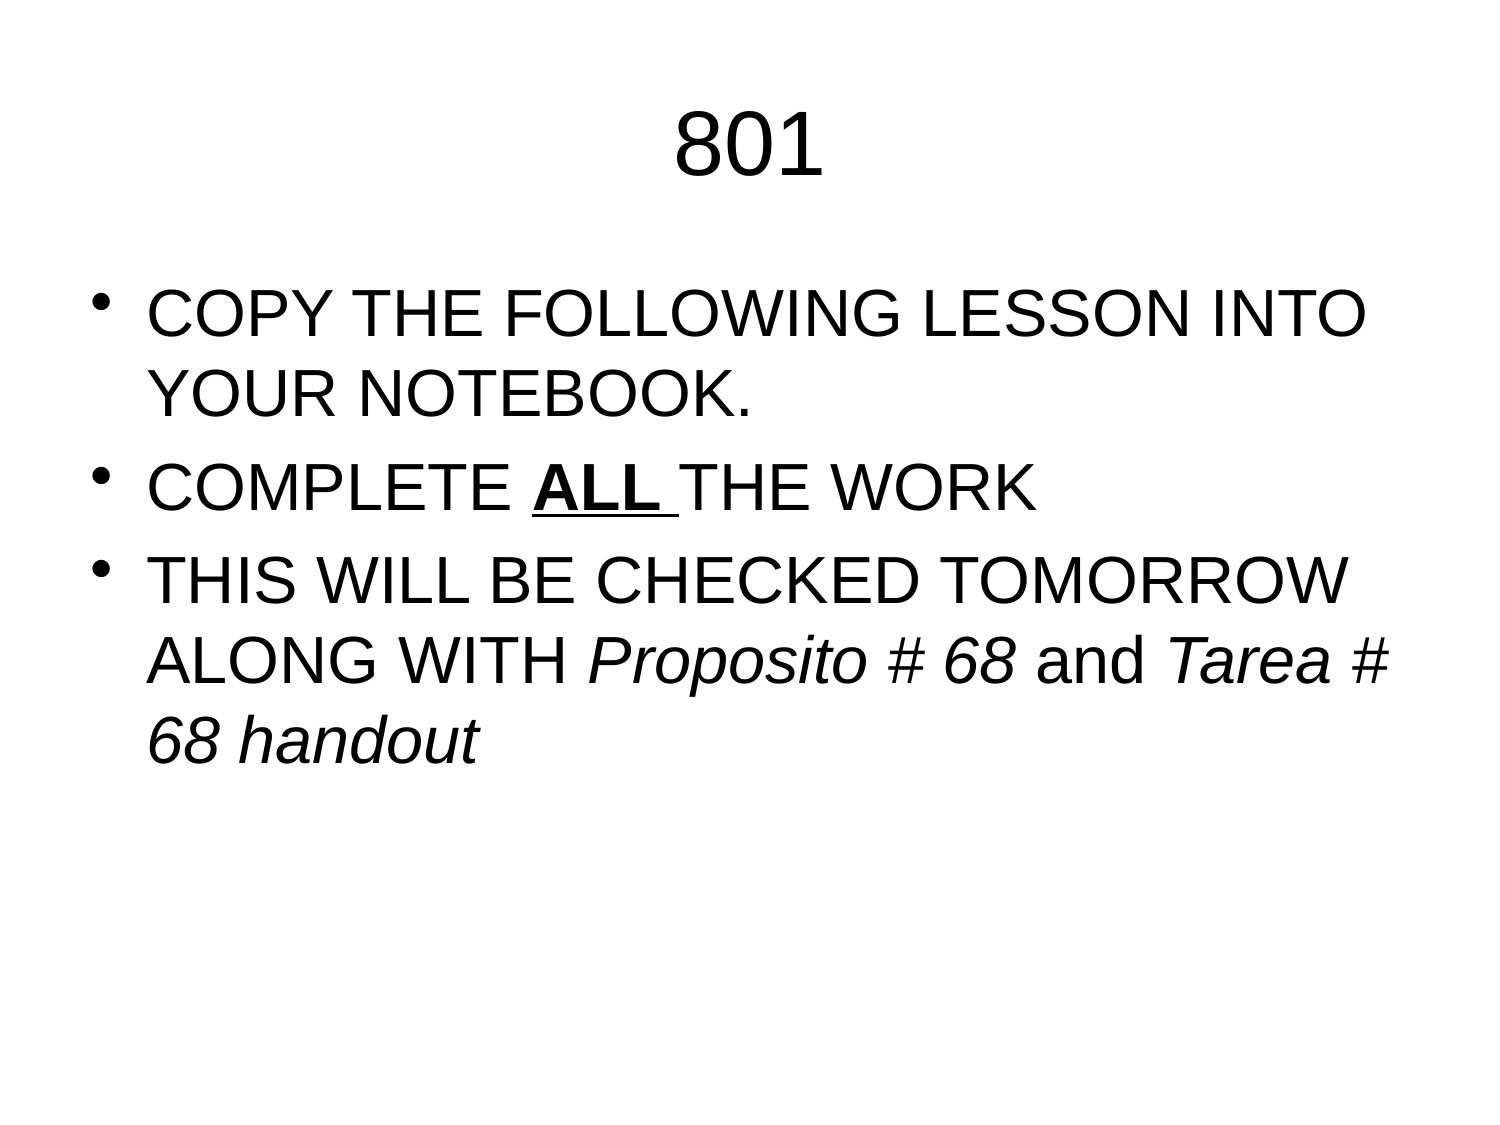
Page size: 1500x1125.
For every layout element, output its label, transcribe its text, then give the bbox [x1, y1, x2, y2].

title 801 [75, 45, 1425, 233]
list COPY THE FOLLOWING LESSON INTO YOUR NOTEBOOK. COMPLETE ALL THE WORK THIS WILL BE CHECKED TOMORROW ALONG WITH Proposito # 68 and Tarea # 68 handout [75, 262, 1425, 1005]
